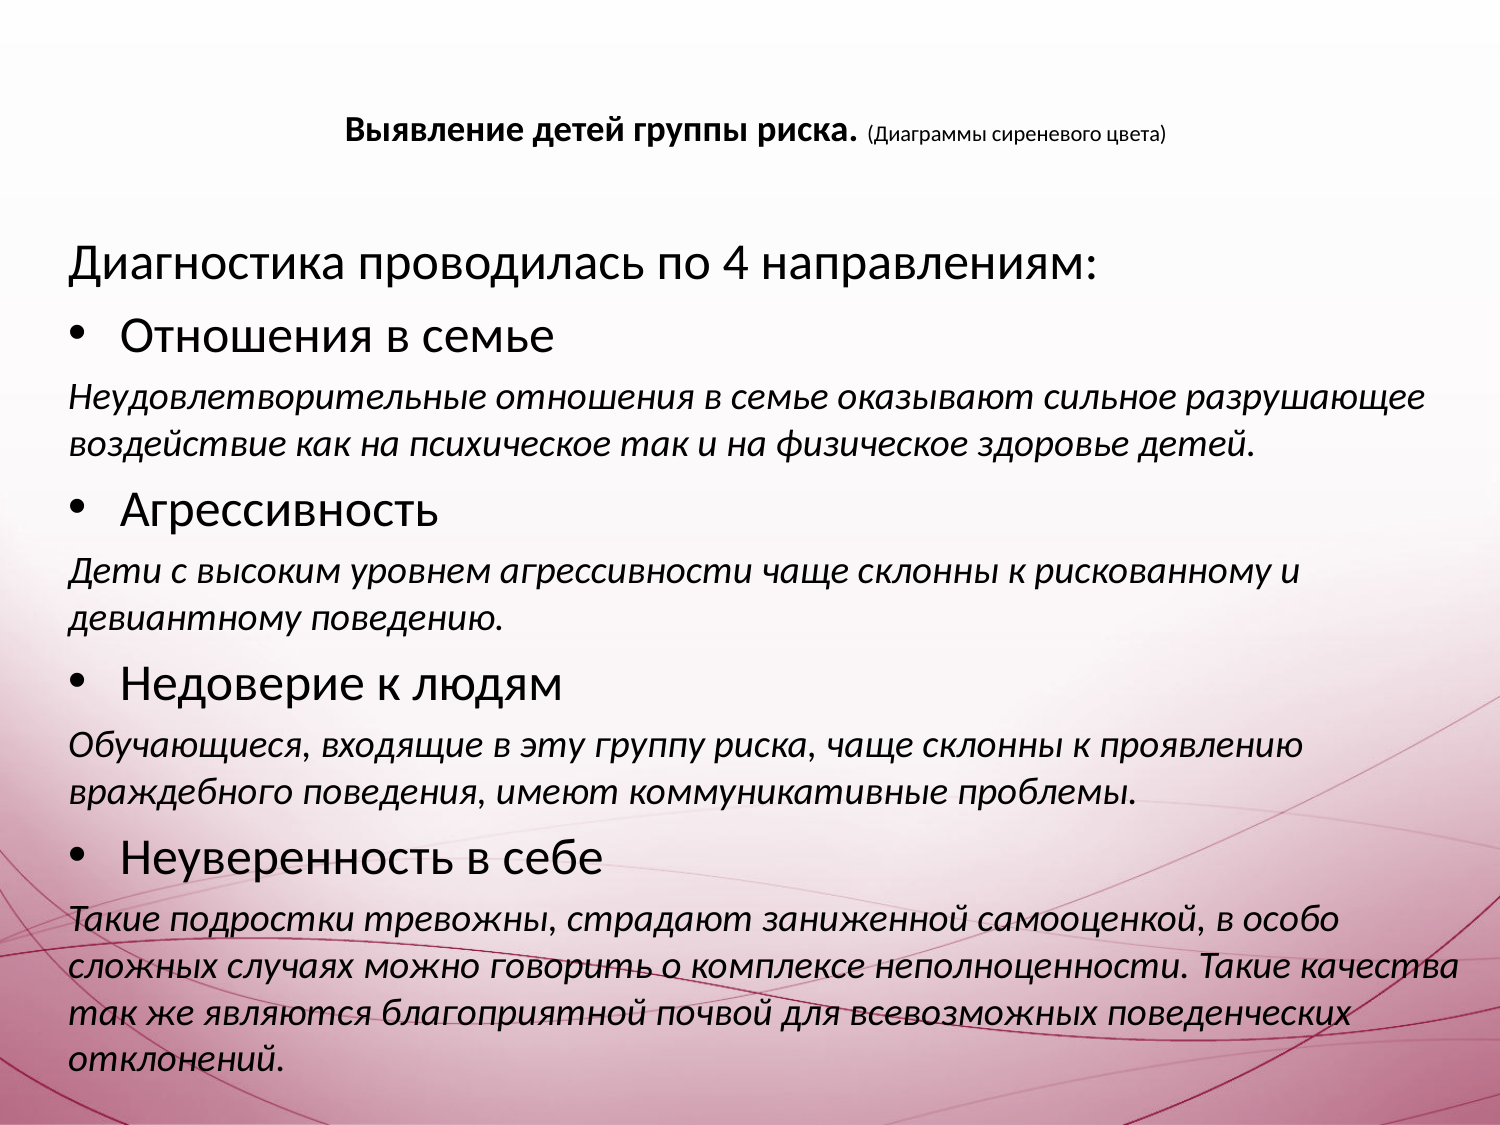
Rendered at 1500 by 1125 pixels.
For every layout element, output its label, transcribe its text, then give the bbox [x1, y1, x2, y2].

list Диагностика проводилась по 4 направлениям: Отношения в семье Неудовлетворительные отношения в семье оказывают сильное разрушающее воздействие как на психическое так и на физическое здоровье детей. Агрессивность Дети с высоким уровнем агрессивности чаще склонны к рискованному и девиантному поведению. Недоверие к людям Обучающиеся, входящие в эту группу риска, чаще склонны к проявлению враждебного поведения, имеют коммуникативные проблемы. Неуверенность в себе Такие подростки тревожны, страдают заниженной самооценкой, в особо сложных случаях можно говорить о комплексе неполноценности. Такие качества так же являются благоприятной почвой для всевозможных поведенческих отклонений. [53, 219, 1483, 1094]
title Выявление детей группы риска. (Диаграммы сиреневого цвета) [41, 8, 1471, 245]
